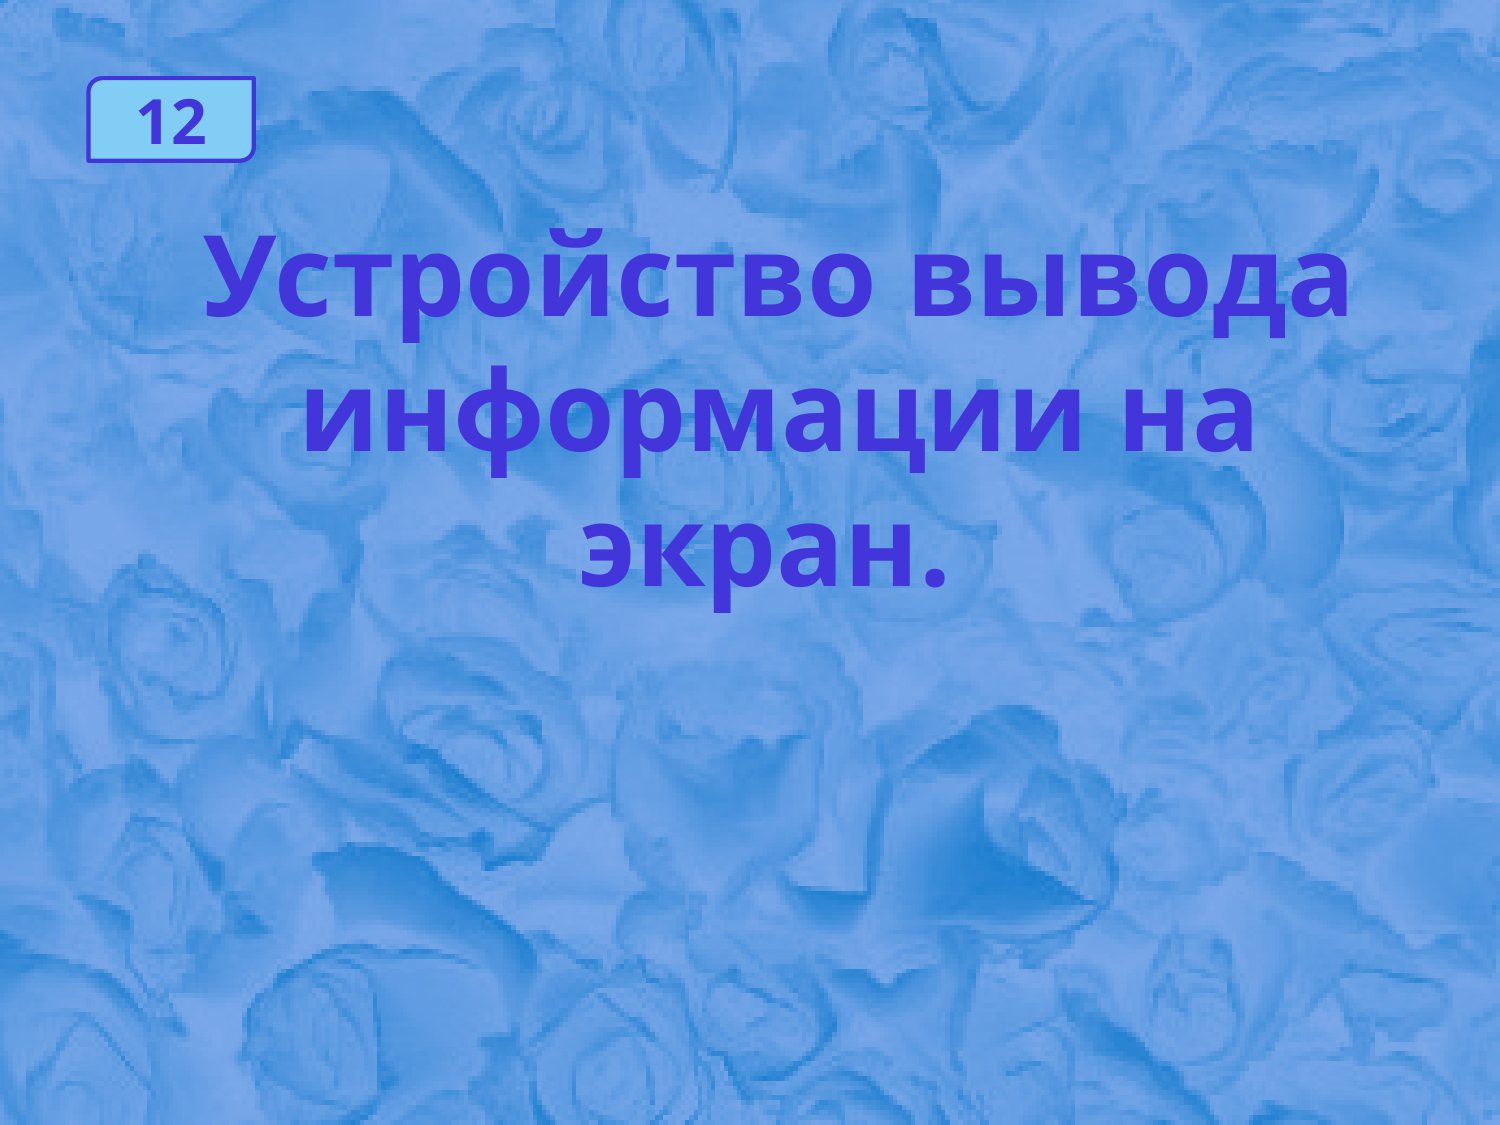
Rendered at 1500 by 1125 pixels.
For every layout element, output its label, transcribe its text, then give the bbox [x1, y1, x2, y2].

text_box 12 [86, 76, 256, 163]
text_box Устройство вывода информации на экран. [112, 196, 1447, 616]
